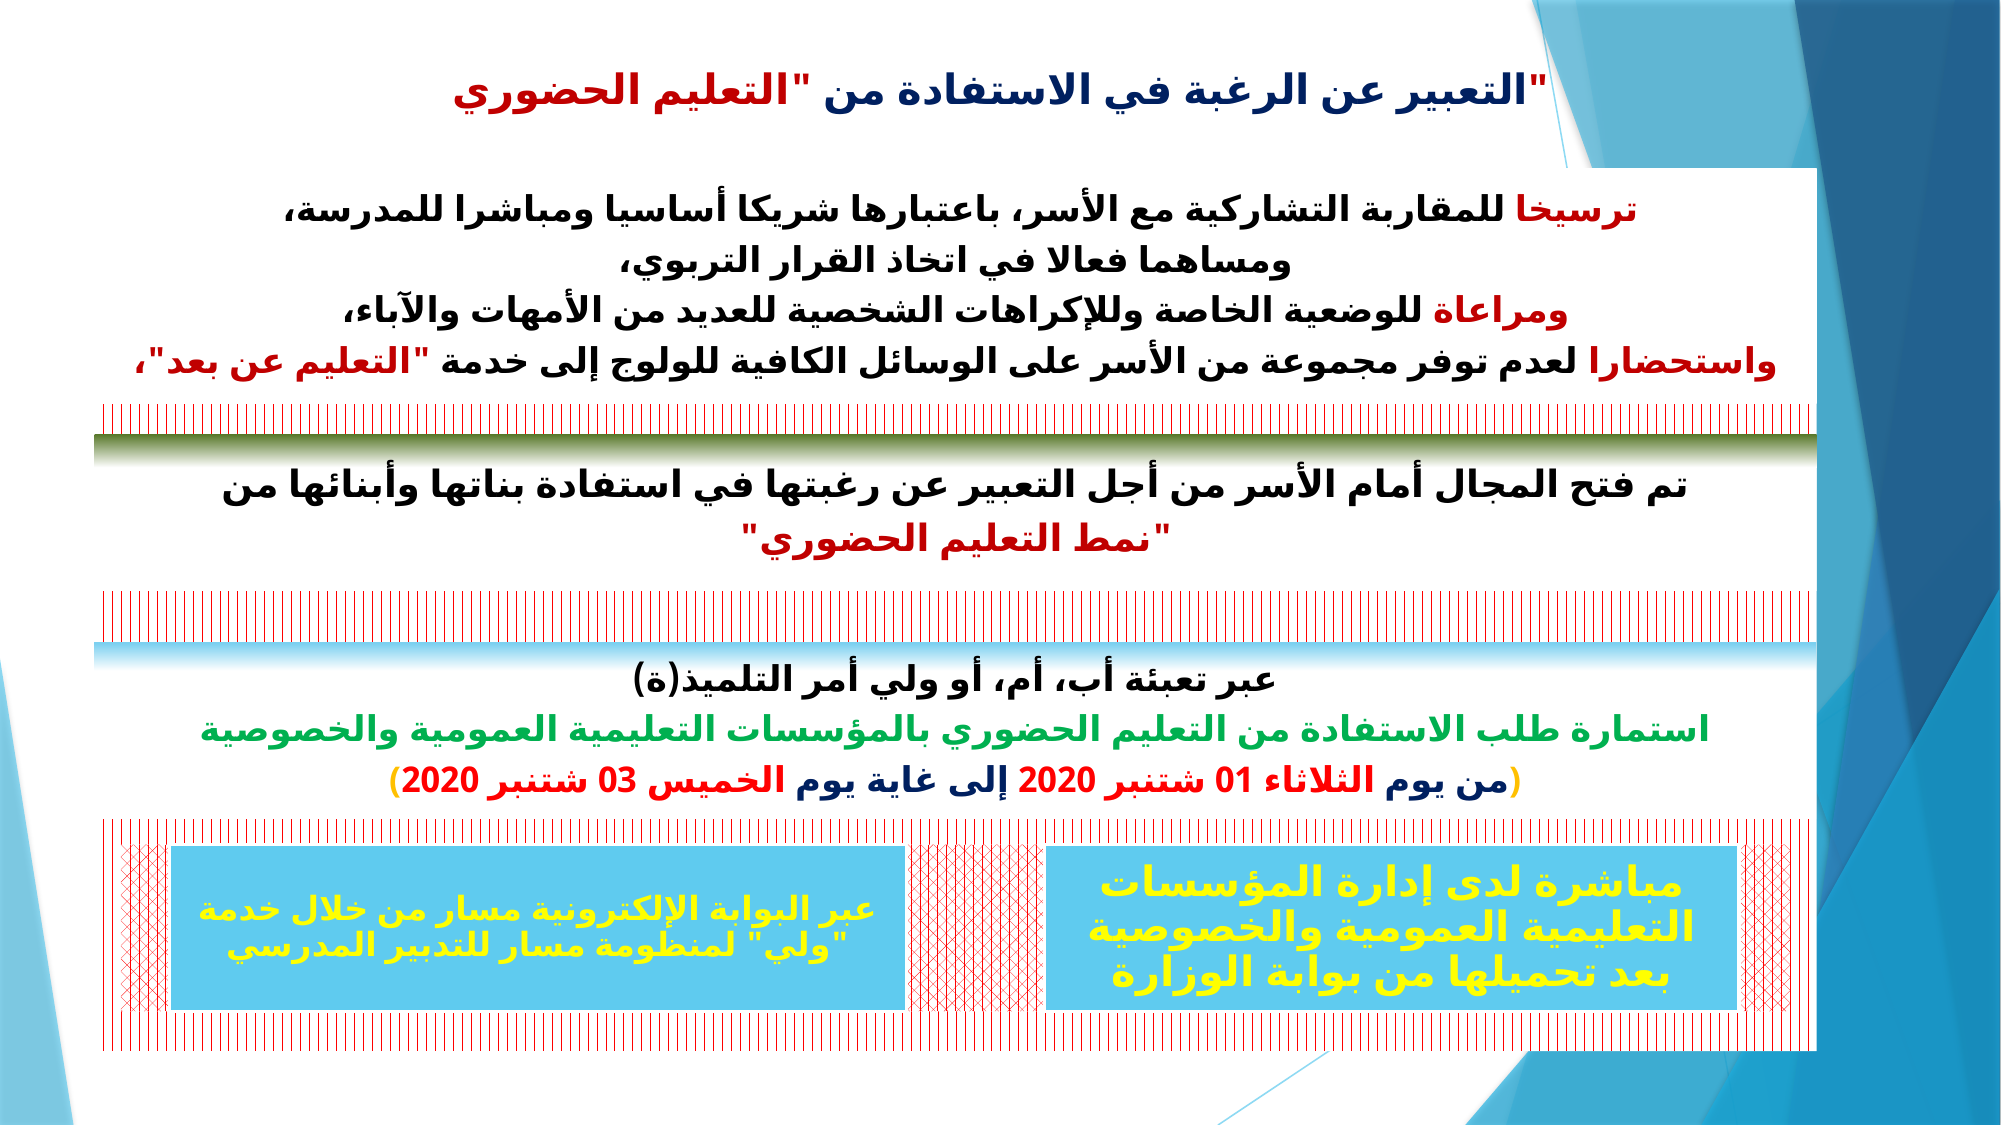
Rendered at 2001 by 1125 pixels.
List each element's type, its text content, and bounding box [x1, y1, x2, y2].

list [93, 167, 1818, 1052]
title التعبير عن الرغبة في الاستفادة من "التعليم الحضوري" [294, 33, 1706, 143]
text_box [120, 844, 1791, 1012]
